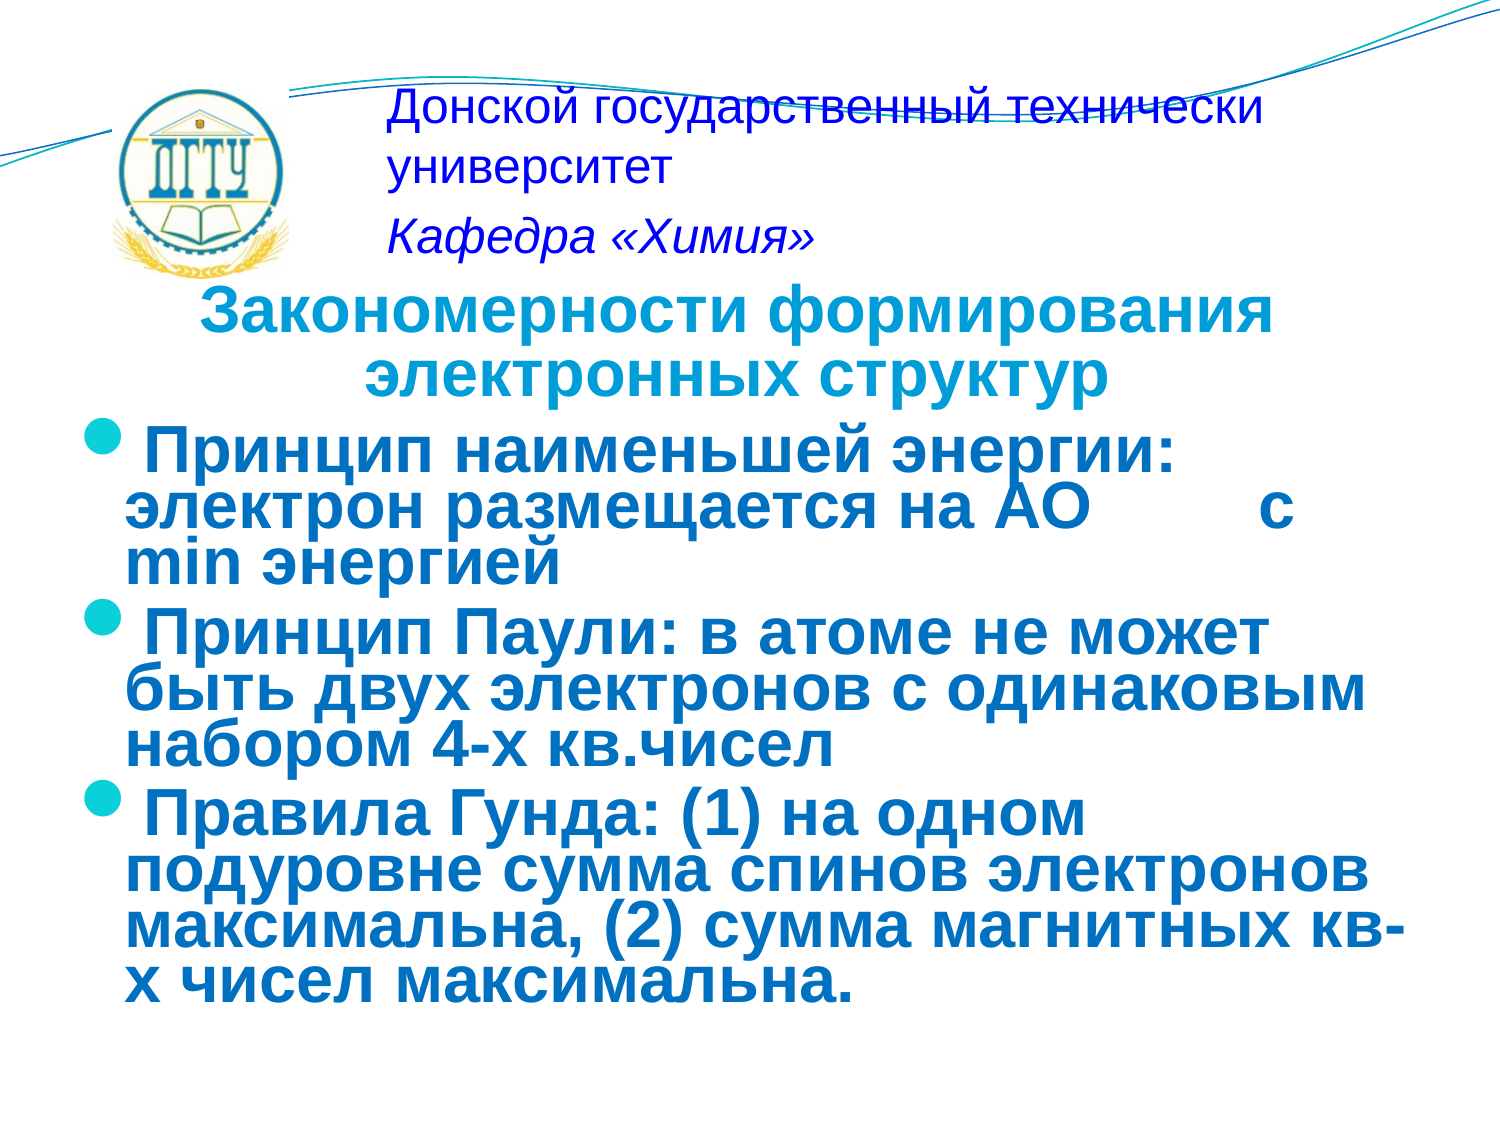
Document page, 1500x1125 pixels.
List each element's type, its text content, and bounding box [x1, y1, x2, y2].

picture [111, 89, 289, 280]
text_box Донской государственный технически университет Кафедра «Химия» [371, 66, 1459, 272]
list Принцип наименьшей энергии: электрон размещается на АО c min энергией Принцип Паули: в атоме не может быть двух электронов с одинаковым набором 4-х кв.чисел Правила Гунда: (1) на одном подуровне сумма спинов электронов максимальна, (2) сумма магнитных кв-х чисел максимальна. [64, 420, 1424, 1076]
title Закономерности формирования электронных структур [0, 266, 1476, 410]
